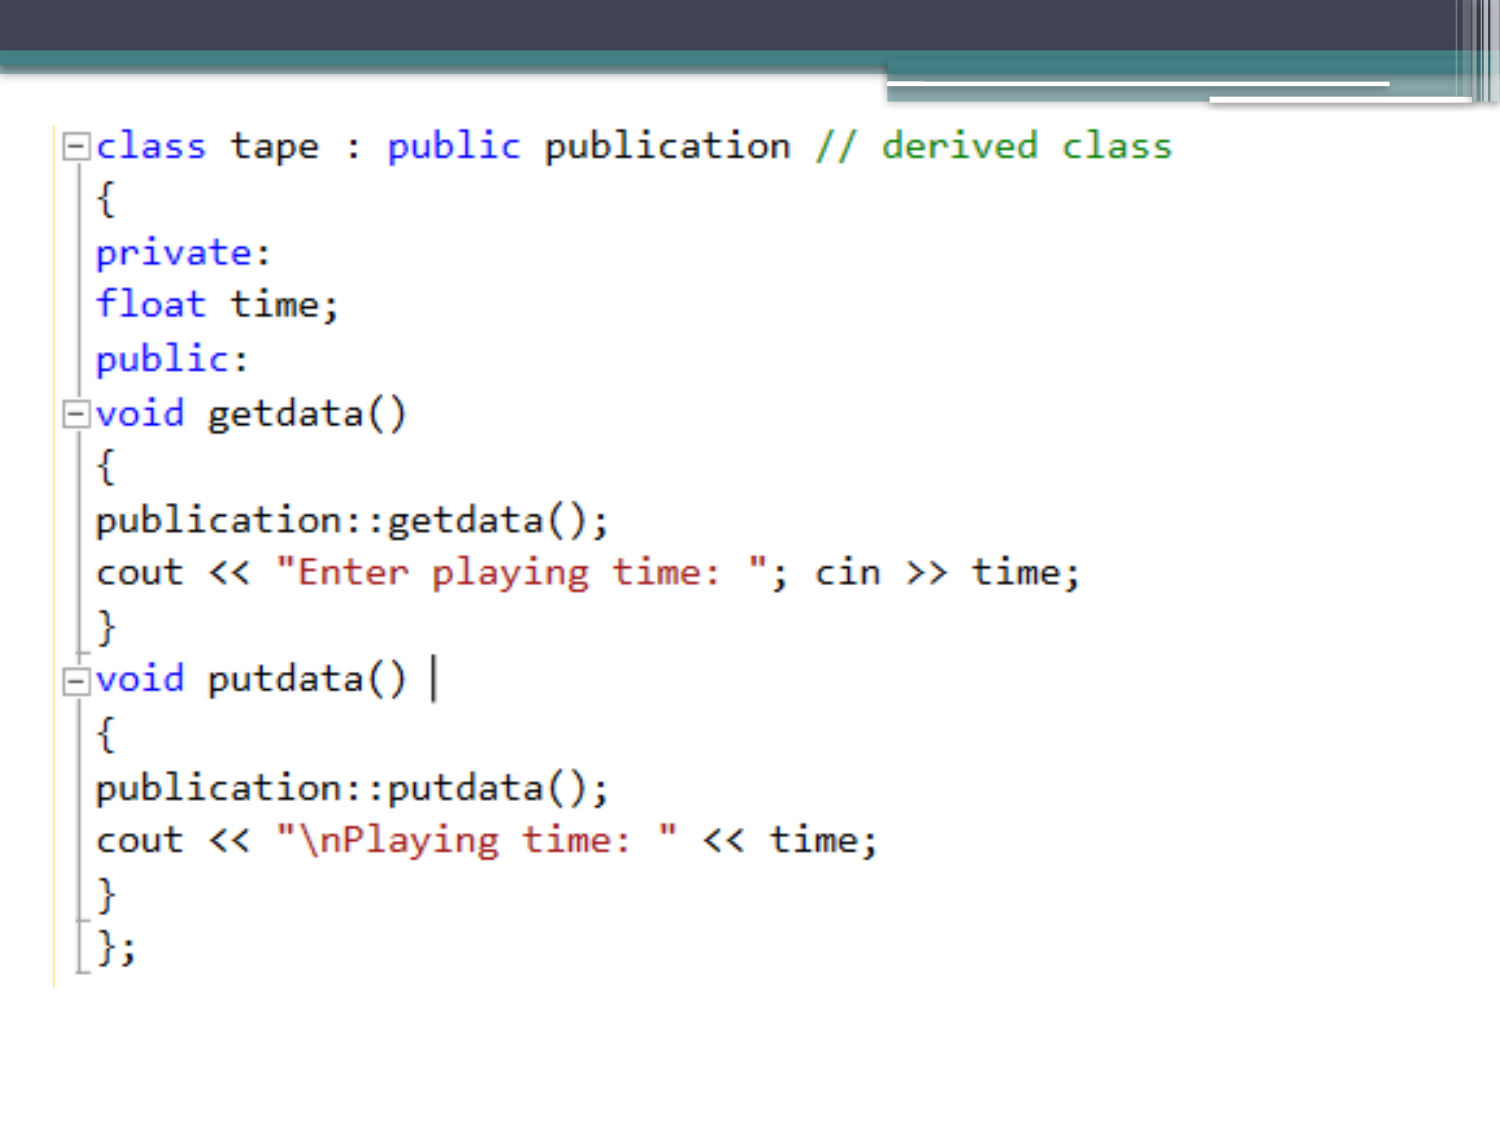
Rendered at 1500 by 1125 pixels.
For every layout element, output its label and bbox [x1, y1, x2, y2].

picture [52, 125, 1386, 988]
